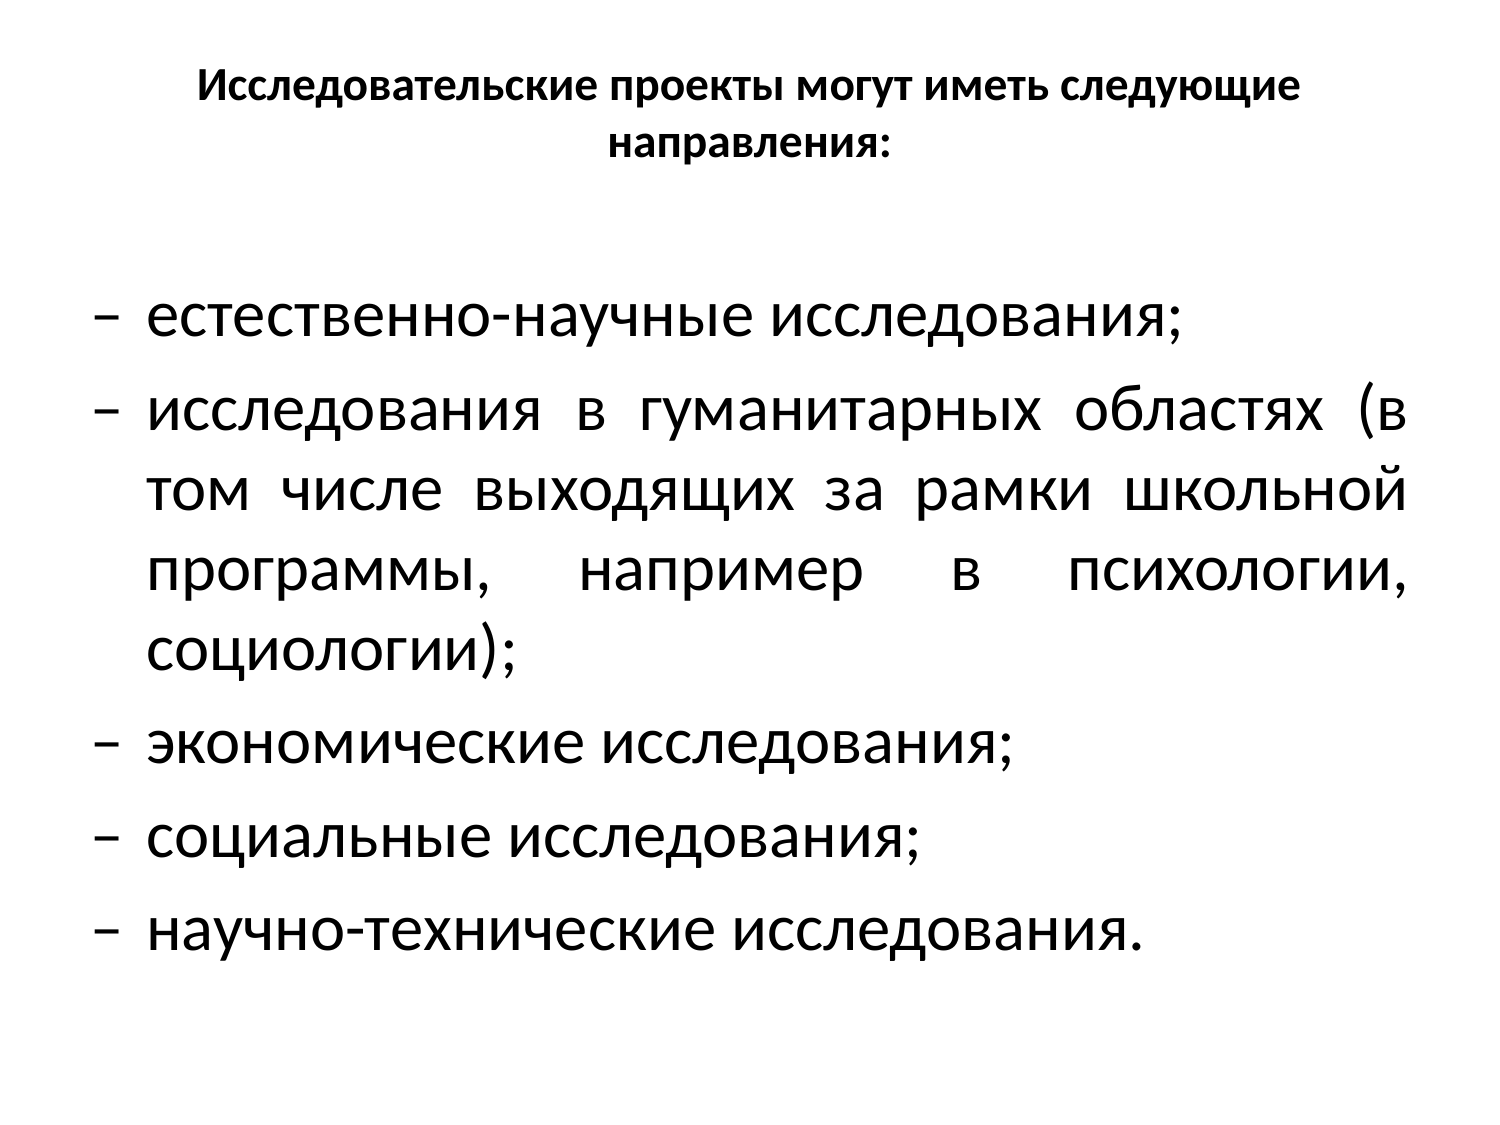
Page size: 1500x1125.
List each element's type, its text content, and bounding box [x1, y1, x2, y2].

title Исследовательские проекты могут иметь следующие направления: [75, 45, 1425, 233]
list – естественно-научные исследования; – исследования в гуманитарных областях (в том числе выходящих за рамки школьной программы, например в психологии, социологии); – экономические исследования; – социальные исследования; – научно-технические исследования. [75, 262, 1425, 1005]
